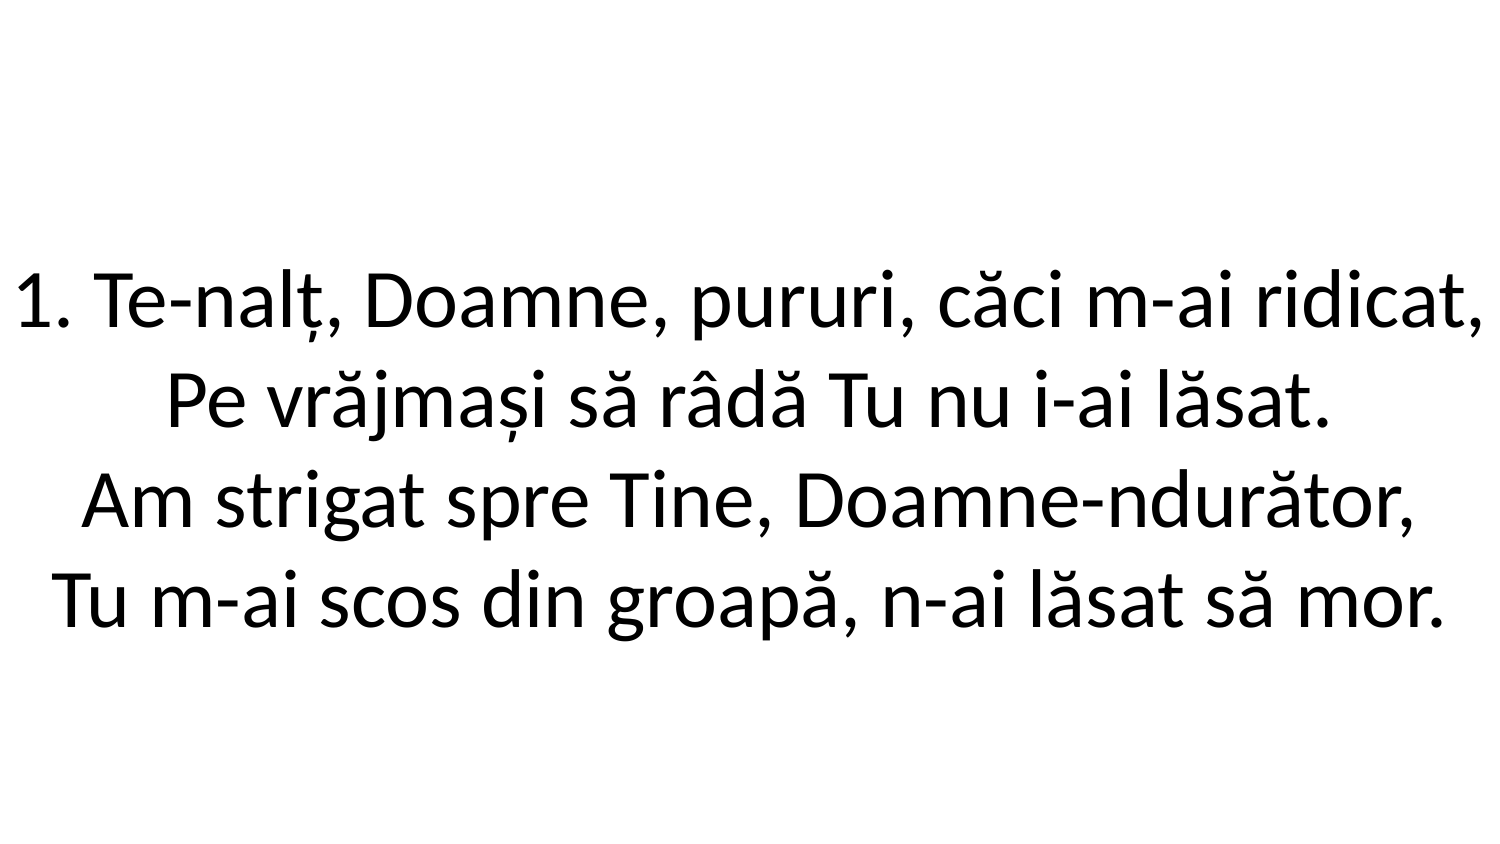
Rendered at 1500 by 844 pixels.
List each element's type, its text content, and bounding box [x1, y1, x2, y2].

text_box 1. Te-nalț, Doamne, pururi, căci m-ai ridicat, Pe vrăjmași să râdă Tu nu i-ai lăsat. Am strigat spre Tine, Doamne-ndurător, Tu m-ai scos din groapă, n-ai lăsat să mor. [0, 192, 1500, 652]
